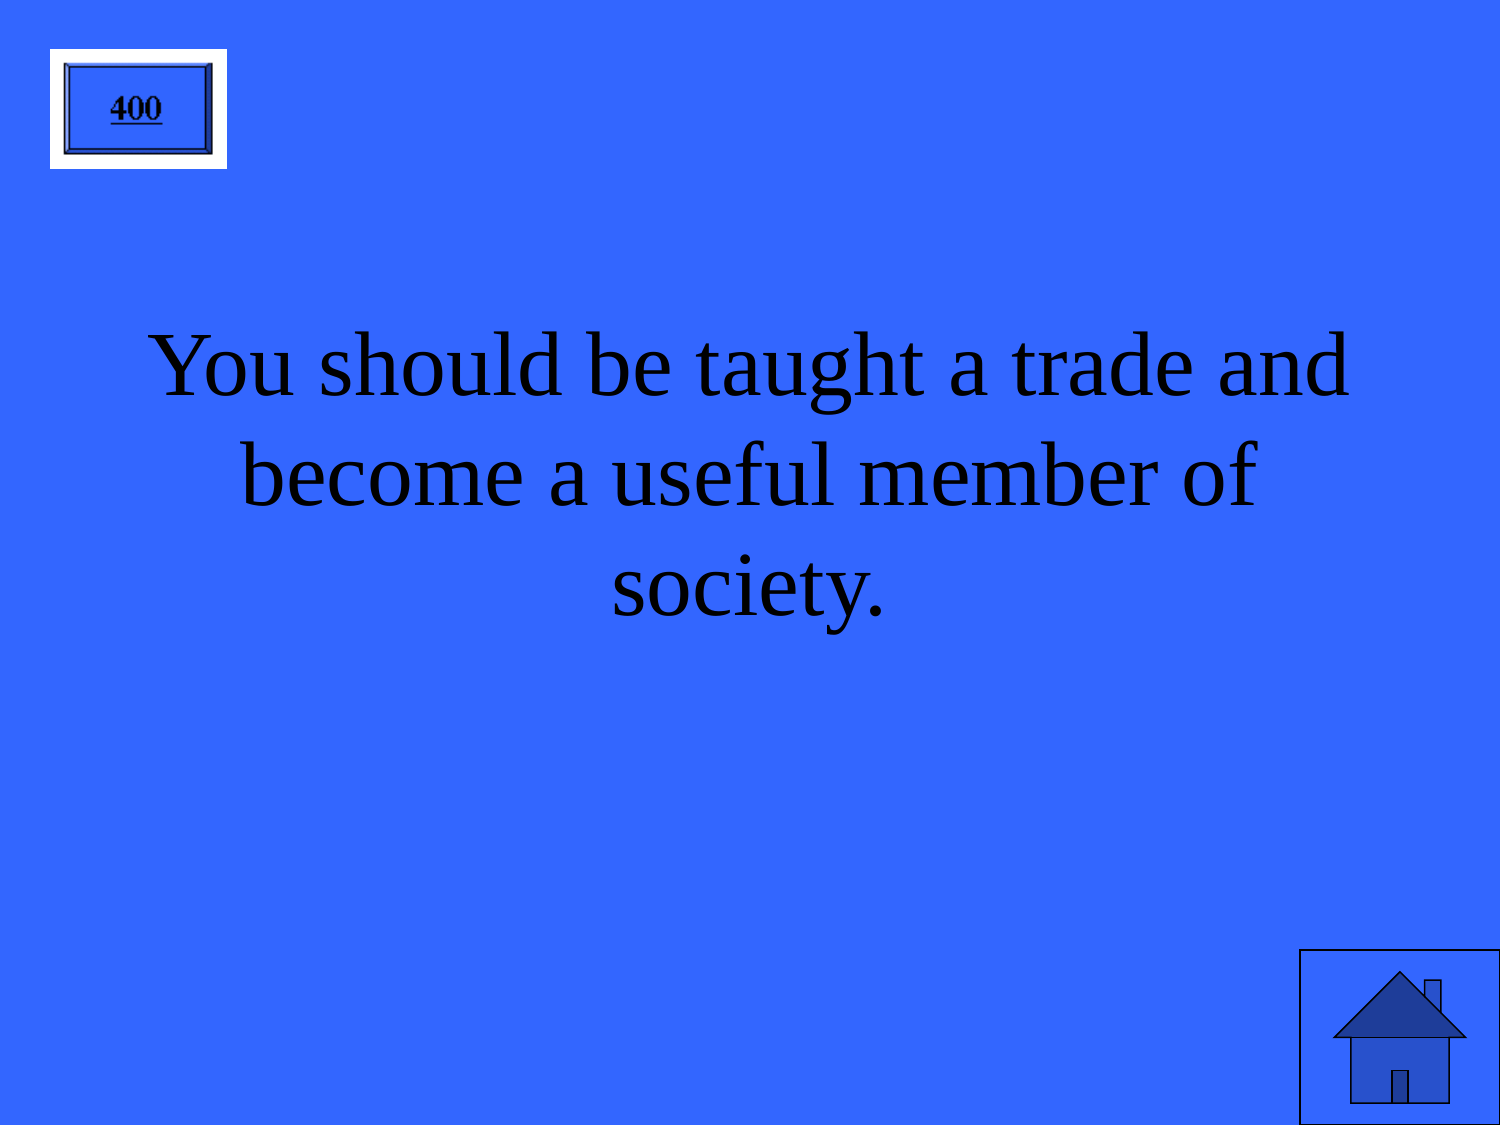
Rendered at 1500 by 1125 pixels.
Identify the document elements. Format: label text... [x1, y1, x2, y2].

title You should be taught a trade and become a useful member of society. [112, 375, 1388, 563]
text_box [1299, 950, 1500, 1125]
picture [49, 49, 227, 169]
